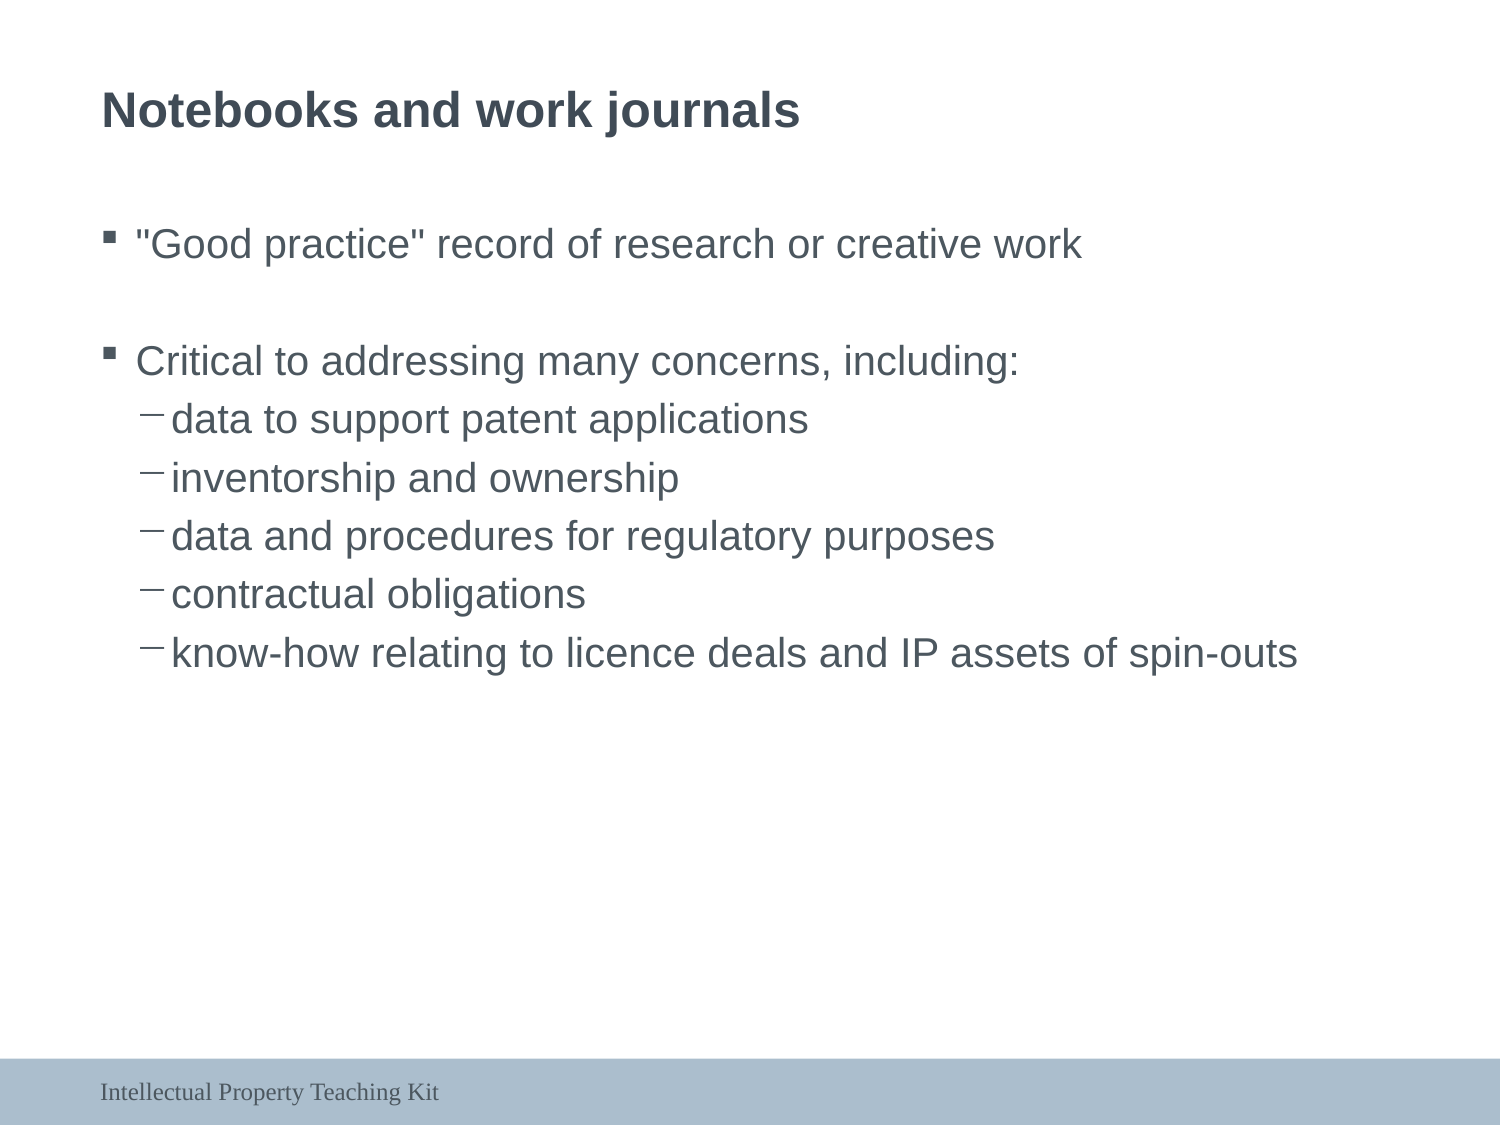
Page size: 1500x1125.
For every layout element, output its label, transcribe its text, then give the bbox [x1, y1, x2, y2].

list "Good practice" record of research or creative work Critical to addressing many concerns, including: data to support patent applications inventorship and ownership data and procedures for regulatory purposes contractual obligations know-how relating to licence deals and IP assets of spin-outs [100, 208, 1400, 942]
title Notebooks and work journals [86, 70, 1387, 201]
footer Intellectual Property Teaching Kit [100, 1074, 988, 1125]
